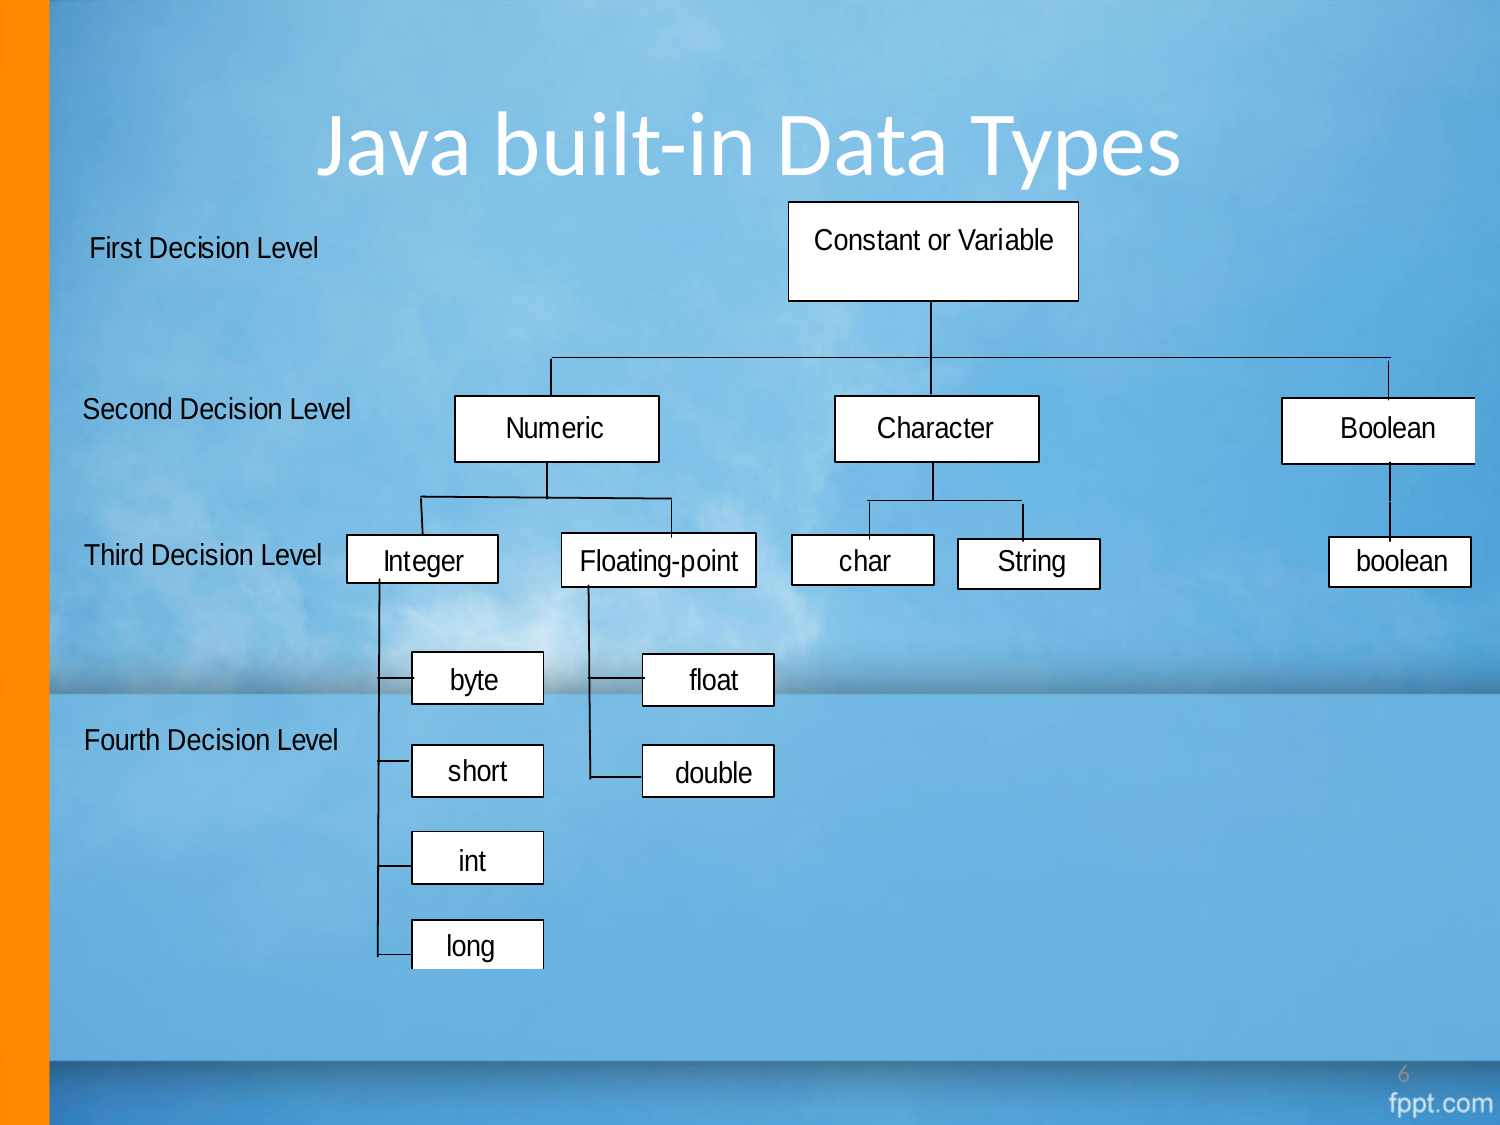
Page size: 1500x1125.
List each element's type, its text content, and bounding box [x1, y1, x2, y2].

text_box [74, 199, 1476, 970]
slide_number 6 [1074, 1042, 1425, 1103]
picture [0, 0, 1500, 1125]
title Java built-in Data Types [75, 45, 1425, 196]
